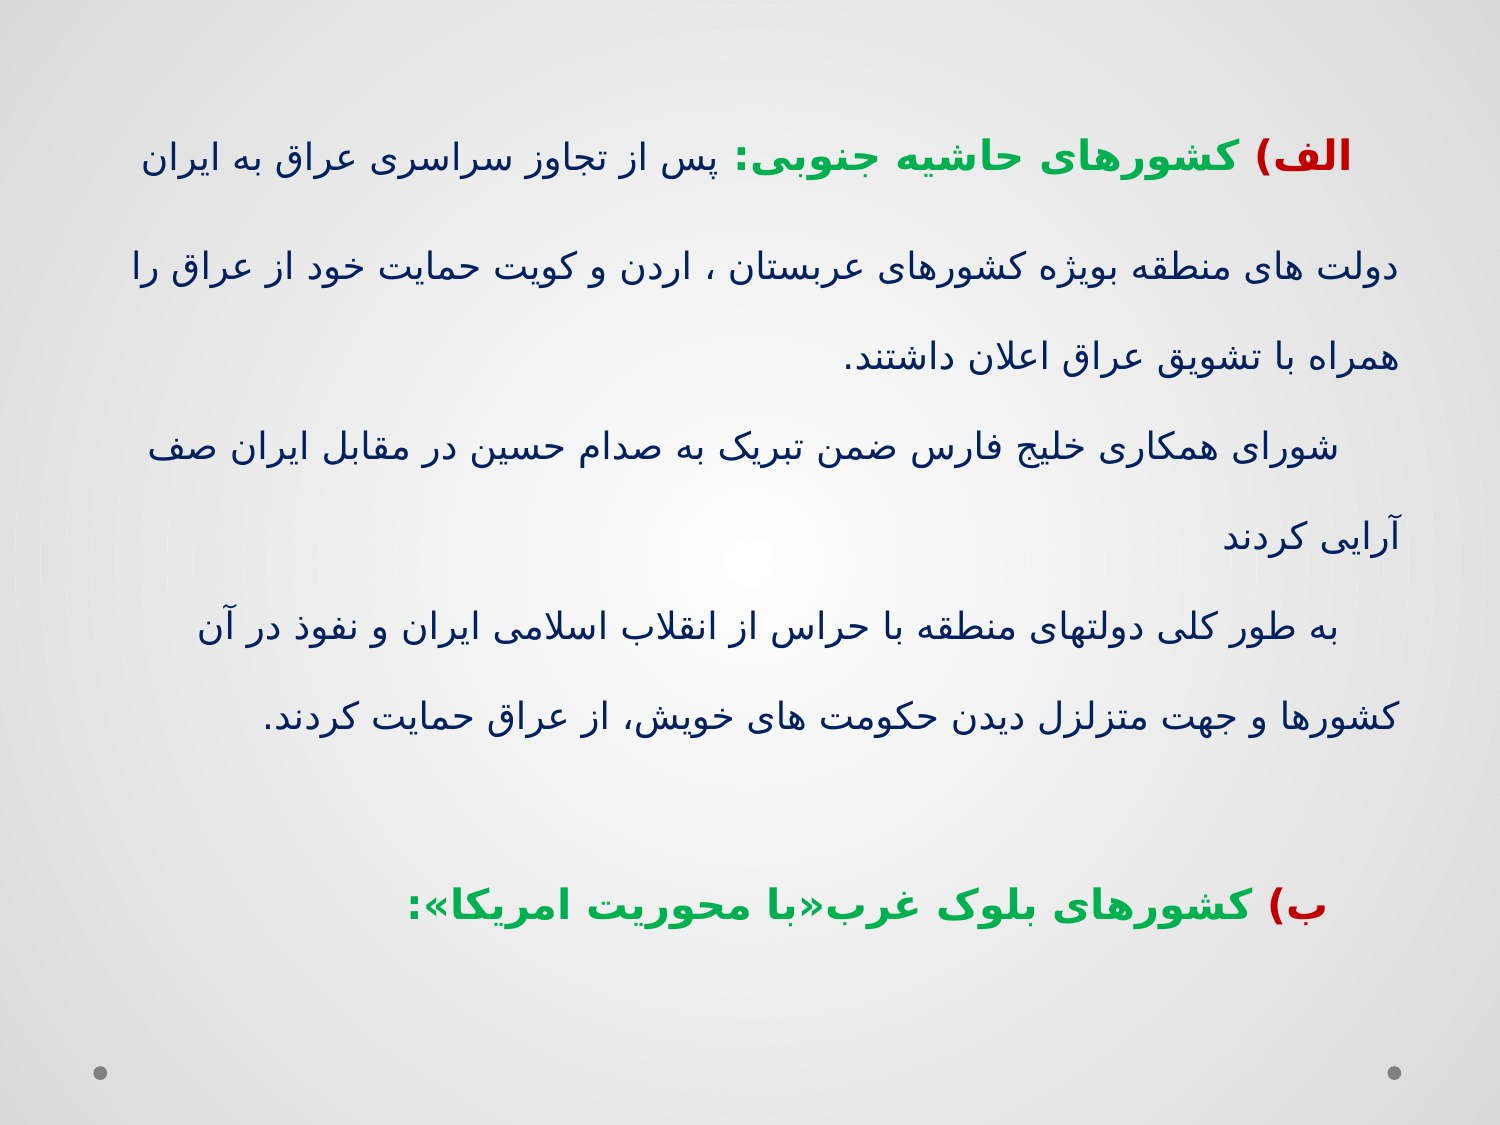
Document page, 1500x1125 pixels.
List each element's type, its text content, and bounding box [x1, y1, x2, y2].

title الف) کشورهای حاشیه جنوبی: پس از تجاوز سراسری عراق به ایران دولت های منطقه بویژه کشورهای عربستان ، اردن و کویت حمایت خود از عراق را همراه با تشویق عراق اعلان داشتند. شورای همکاری خلیج فارس ضمن تبریک به صدام حسین در مقابل ایران صف آرایی کردند به طور کلی دولتهای منطقه با حراس از انقلاب اسلامی ایران و نفوذ در آن کشورها و جهت متزلزل دیدن حکومت های خویش، از عراق حمایت کردند. ب) کشورهای بلوک غرب«با محوریت امریکا»: [53, 66, 1416, 1045]
